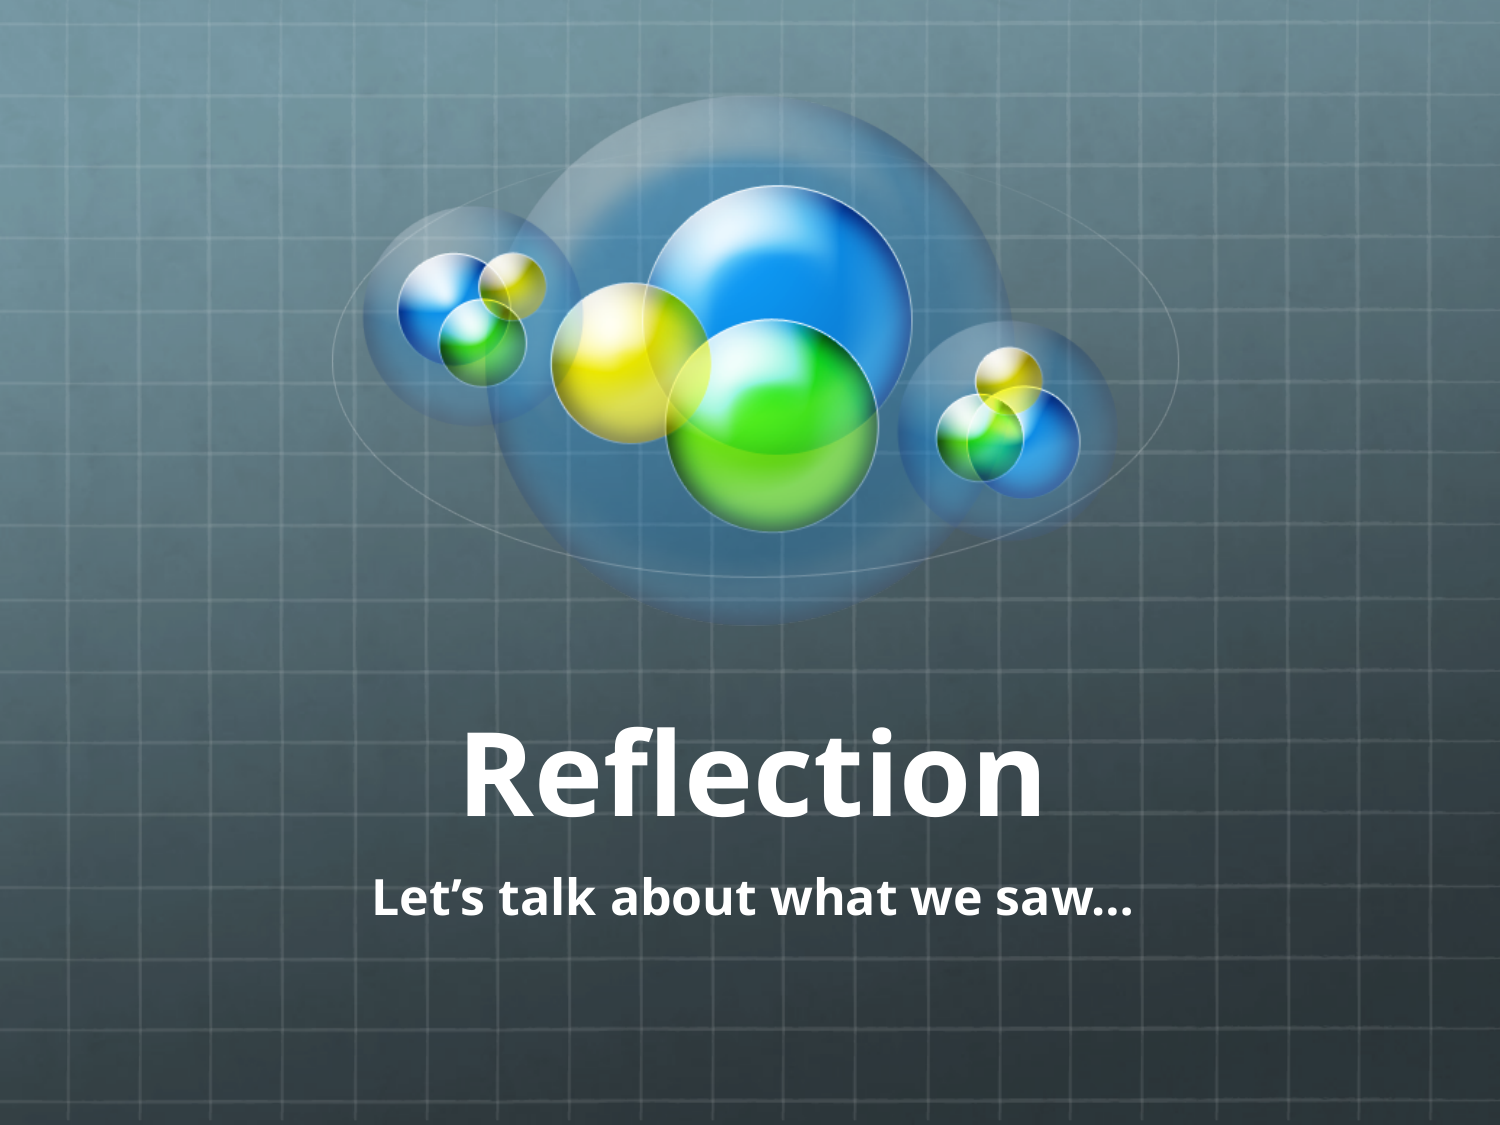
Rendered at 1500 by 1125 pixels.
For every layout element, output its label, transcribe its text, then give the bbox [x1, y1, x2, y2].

subtitle Let’s talk about what we saw… [134, 858, 1372, 1028]
title Reflection [134, 681, 1372, 848]
picture [0, 0, 1500, 1125]
